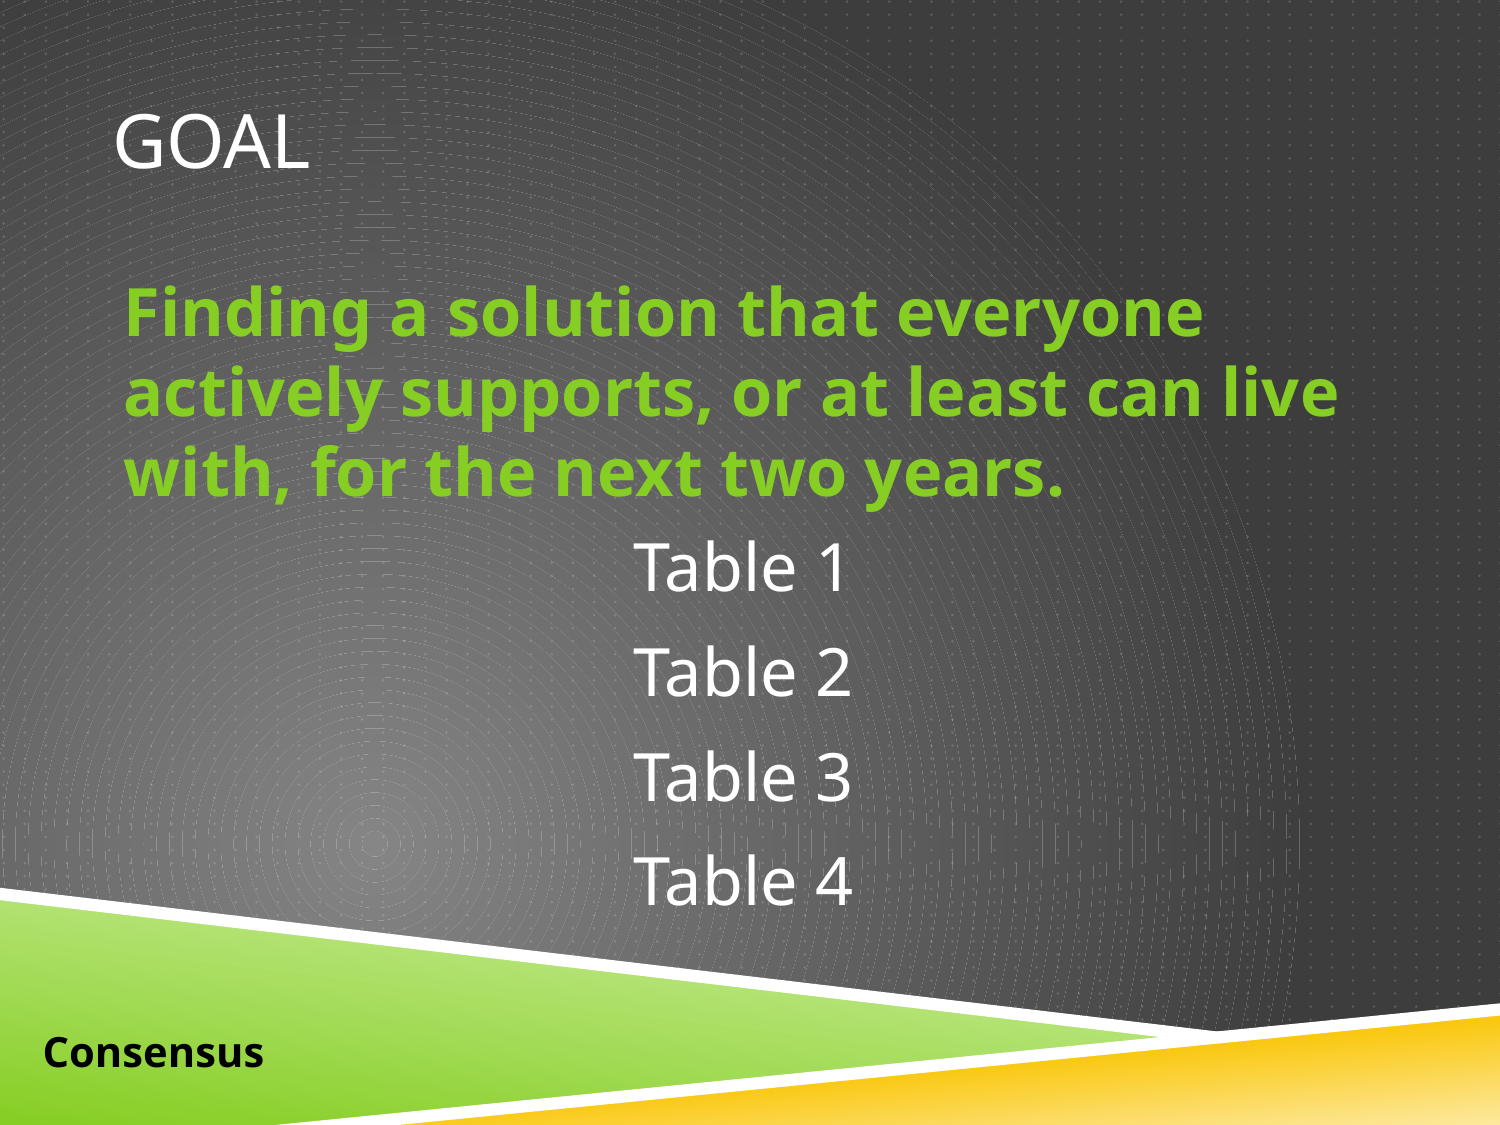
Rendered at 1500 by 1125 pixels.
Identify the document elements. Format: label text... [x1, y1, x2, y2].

text_box Consensus [27, 1018, 552, 1084]
text_box Table 1 Table 2 Table 3 Table 4 [551, 517, 937, 927]
list Finding a solution that everyone actively supports, or at least can live with, for the next two years. [112, 262, 1388, 533]
title Goal [112, 45, 1388, 233]
